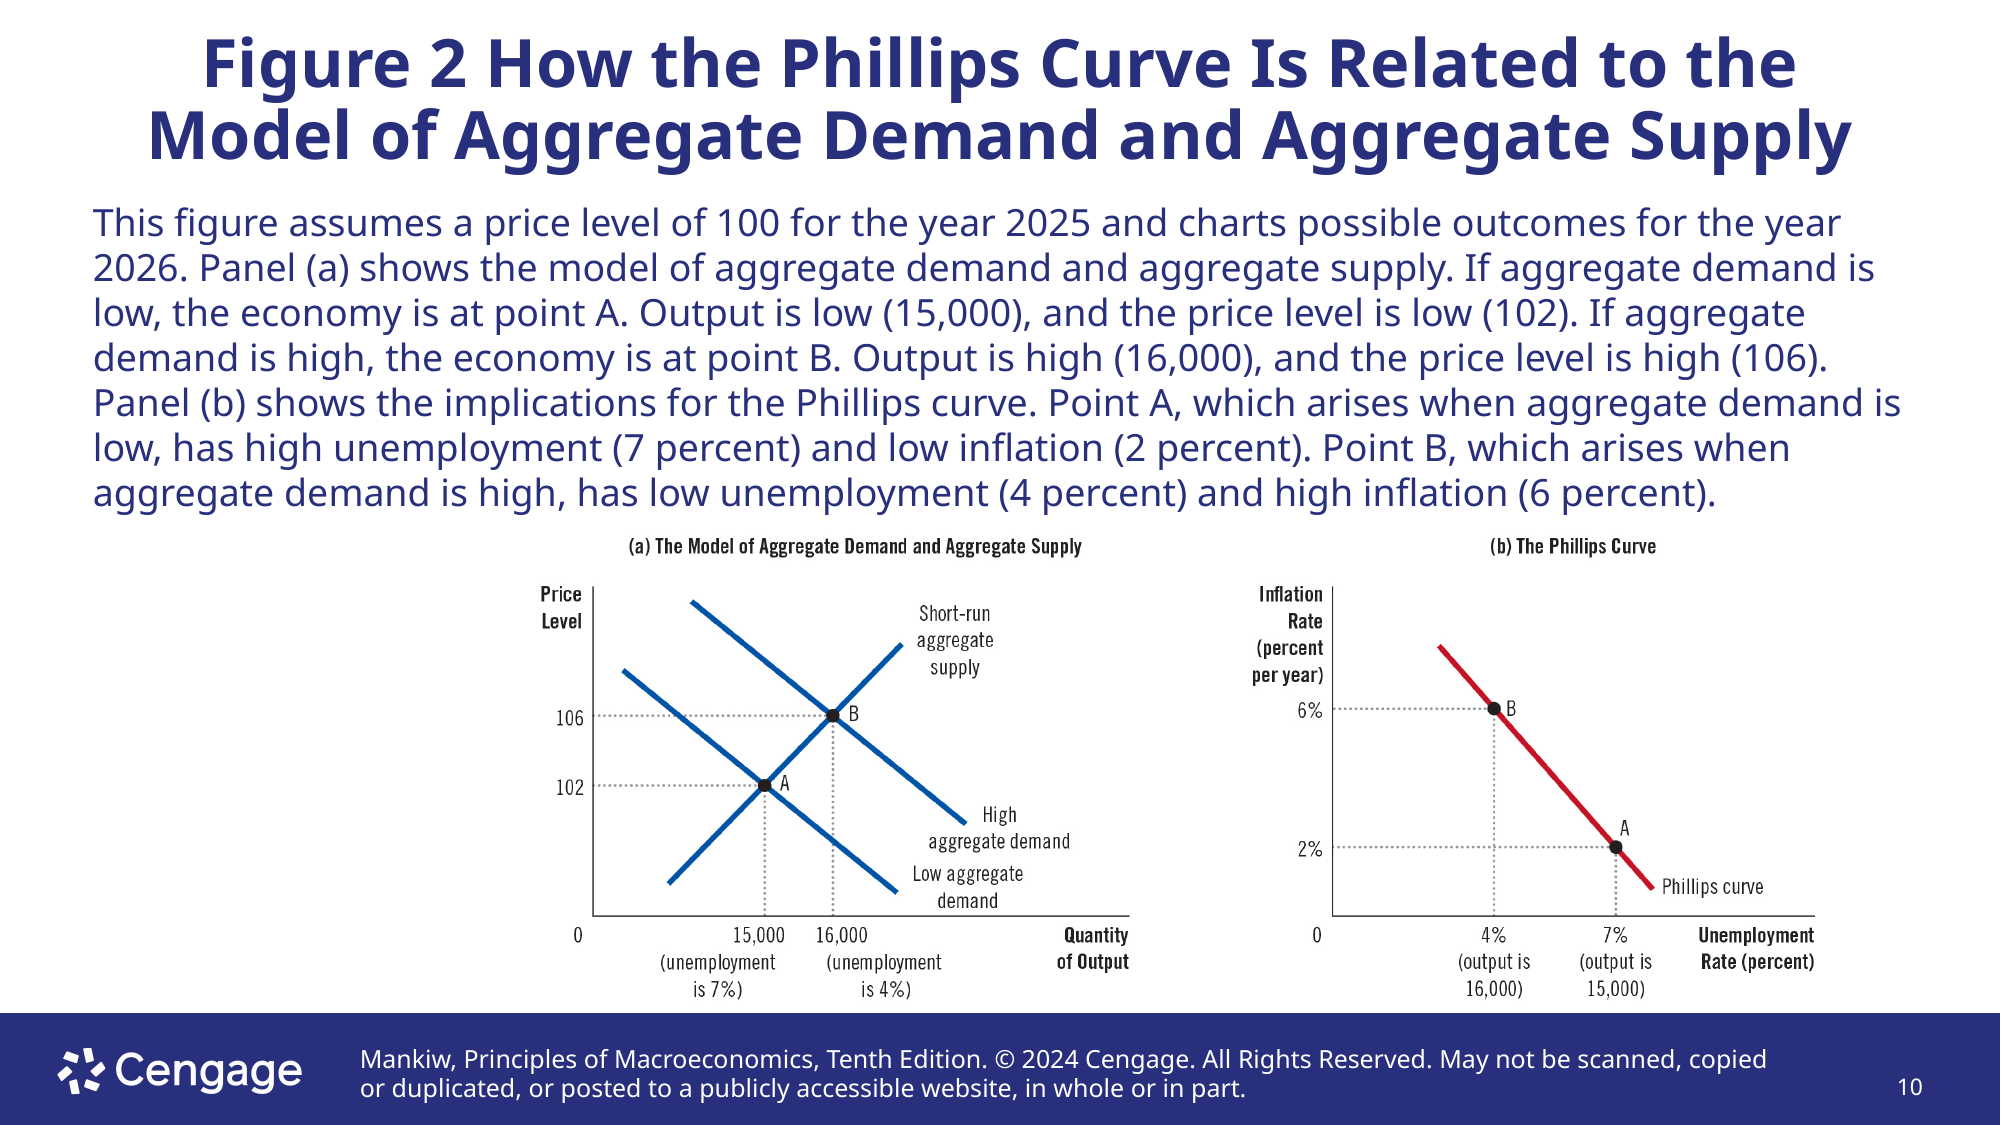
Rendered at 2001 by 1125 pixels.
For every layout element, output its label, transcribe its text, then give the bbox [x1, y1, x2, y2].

list This figure assumes a price level of 100 for the year 2025 and charts possible outcomes for the year 2026. Panel (a) shows the model of aggregate demand and aggregate supply. If aggregate demand is low, the economy is at point A. Output is low (15,000), and the price level is low (102). If aggregate demand is high, the economy is at point B. Output is high (16,000), and the price level is high (106). Panel (b) shows the implications for the Phillips curve. Point A, which arises when aggregate demand is low, has high unemployment (7 percent) and low inflation (2 percent). Point B, which arises when aggregate demand is high, has low unemployment (4 percent) and high inflation (6 percent). [77, 191, 1923, 563]
title Figure 2 How the Phillips Curve Is Related to the Model of Aggregate Demand and Aggregate Supply [78, 22, 1923, 177]
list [540, 535, 1815, 1001]
picture [30, 1020, 329, 1122]
